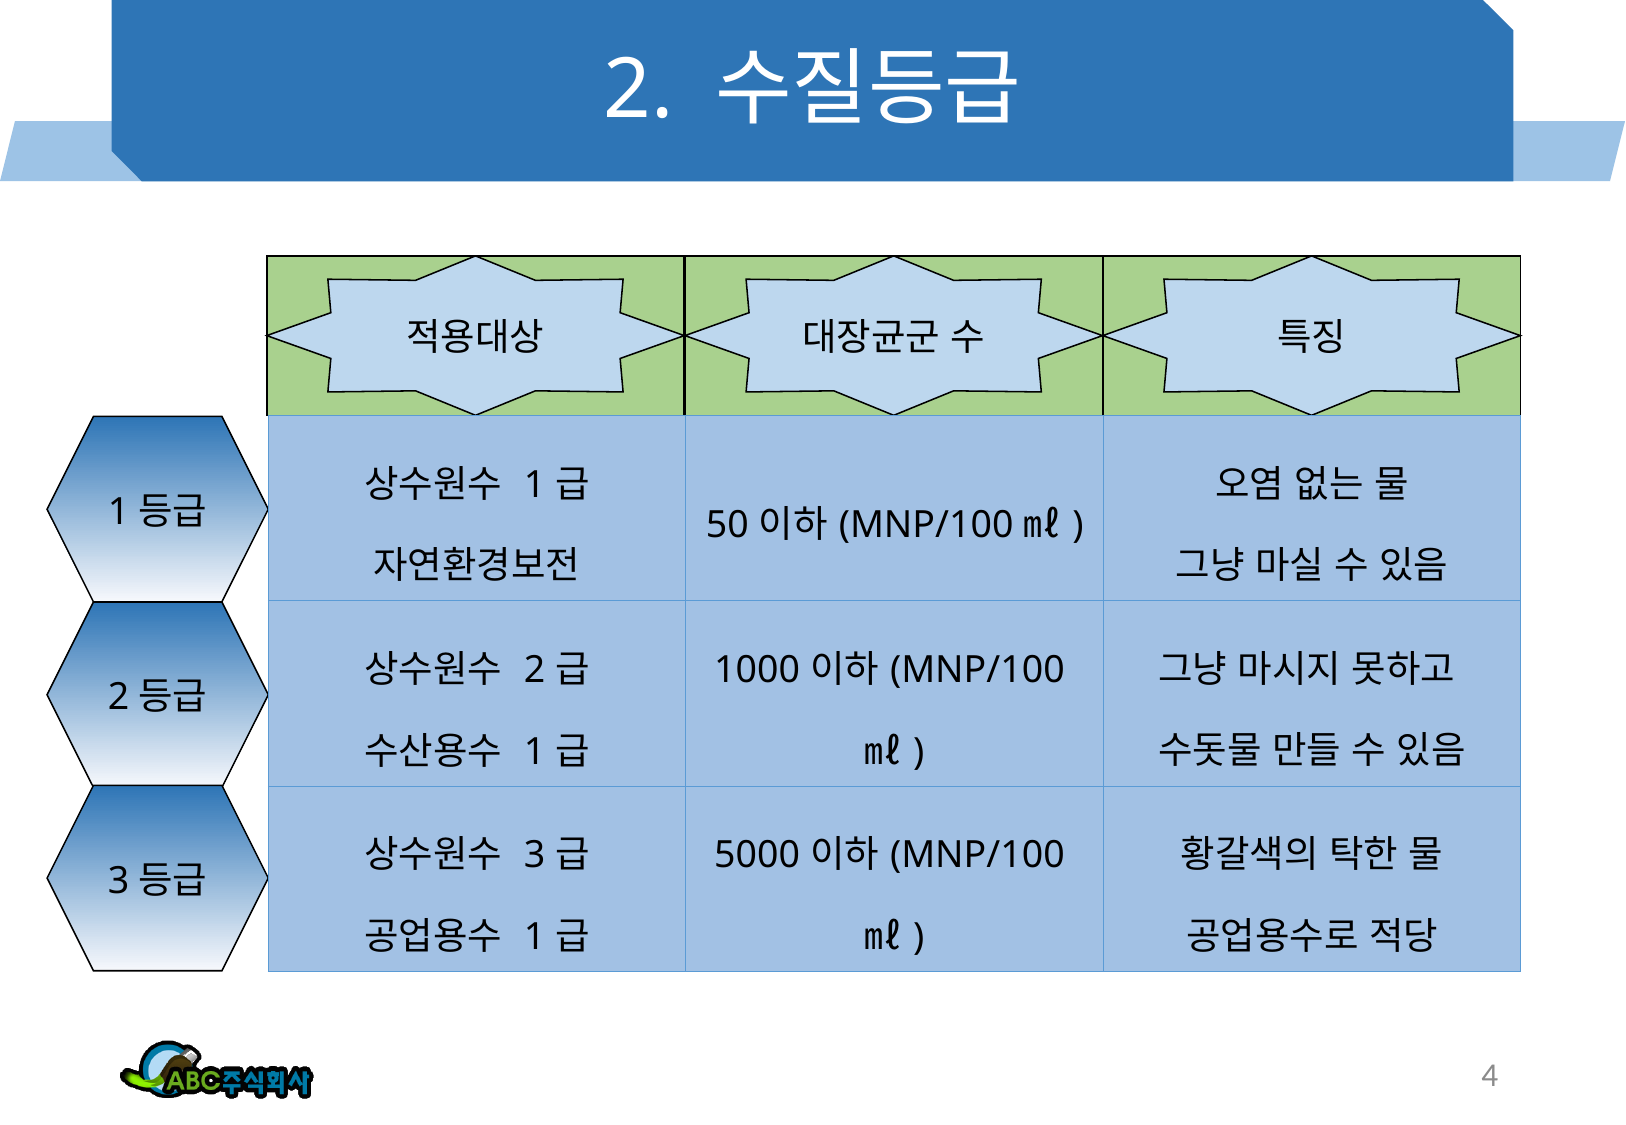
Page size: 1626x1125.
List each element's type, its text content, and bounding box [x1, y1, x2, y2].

table_cell 5000이하(MNP/100㎖) [686, 787, 1103, 971]
text_box [479, 255, 684, 334]
table_cell 1000이하(MNP/100㎖) [686, 601, 1103, 786]
title 2. 수질등급 [0, 0, 1625, 182]
text_box 1등급 [45, 415, 268, 602]
text_box [684, 255, 890, 334]
text_box [266, 255, 472, 334]
text_box 빵ㄹ [1102, 255, 1308, 334]
text_box 빵ㄹ [1315, 255, 1521, 334]
table_header 50이하(MNP/100㎖) [686, 416, 1103, 600]
text_box 적용대상 [263, 254, 684, 415]
table_cell 상수원수 2급 수산용수 1급 [269, 601, 685, 786]
table_header 상수원수 1급 자연환경보전 [269, 416, 685, 600]
text_box 3등급 [45, 784, 268, 972]
text_box [266, 337, 469, 416]
text_box 2등급 [45, 600, 268, 786]
text_box [684, 337, 887, 415]
text_box [900, 338, 1102, 415]
table_cell 상수원수 3급 공업용수 1급 [269, 787, 685, 971]
table_cell 황갈색의 탁한 물 공업용수로 적당 [1104, 787, 1520, 971]
text_box [482, 338, 684, 415]
text_box 특징 [1099, 254, 1524, 415]
slide_number 4 [1147, 1042, 1514, 1103]
text_box 대장균군 수 [681, 254, 1102, 415]
picture [111, 1034, 319, 1103]
text_box 빵ㄹ [1318, 337, 1521, 415]
text_box 빵ㄹ [1102, 337, 1305, 415]
table_cell 그냥 마시지 못하고 수돗물 만들 수 있음 [1104, 601, 1520, 786]
text_box [897, 255, 1102, 333]
table_header 오염 없는 물 그냥 마실 수 있음 [1104, 416, 1520, 600]
